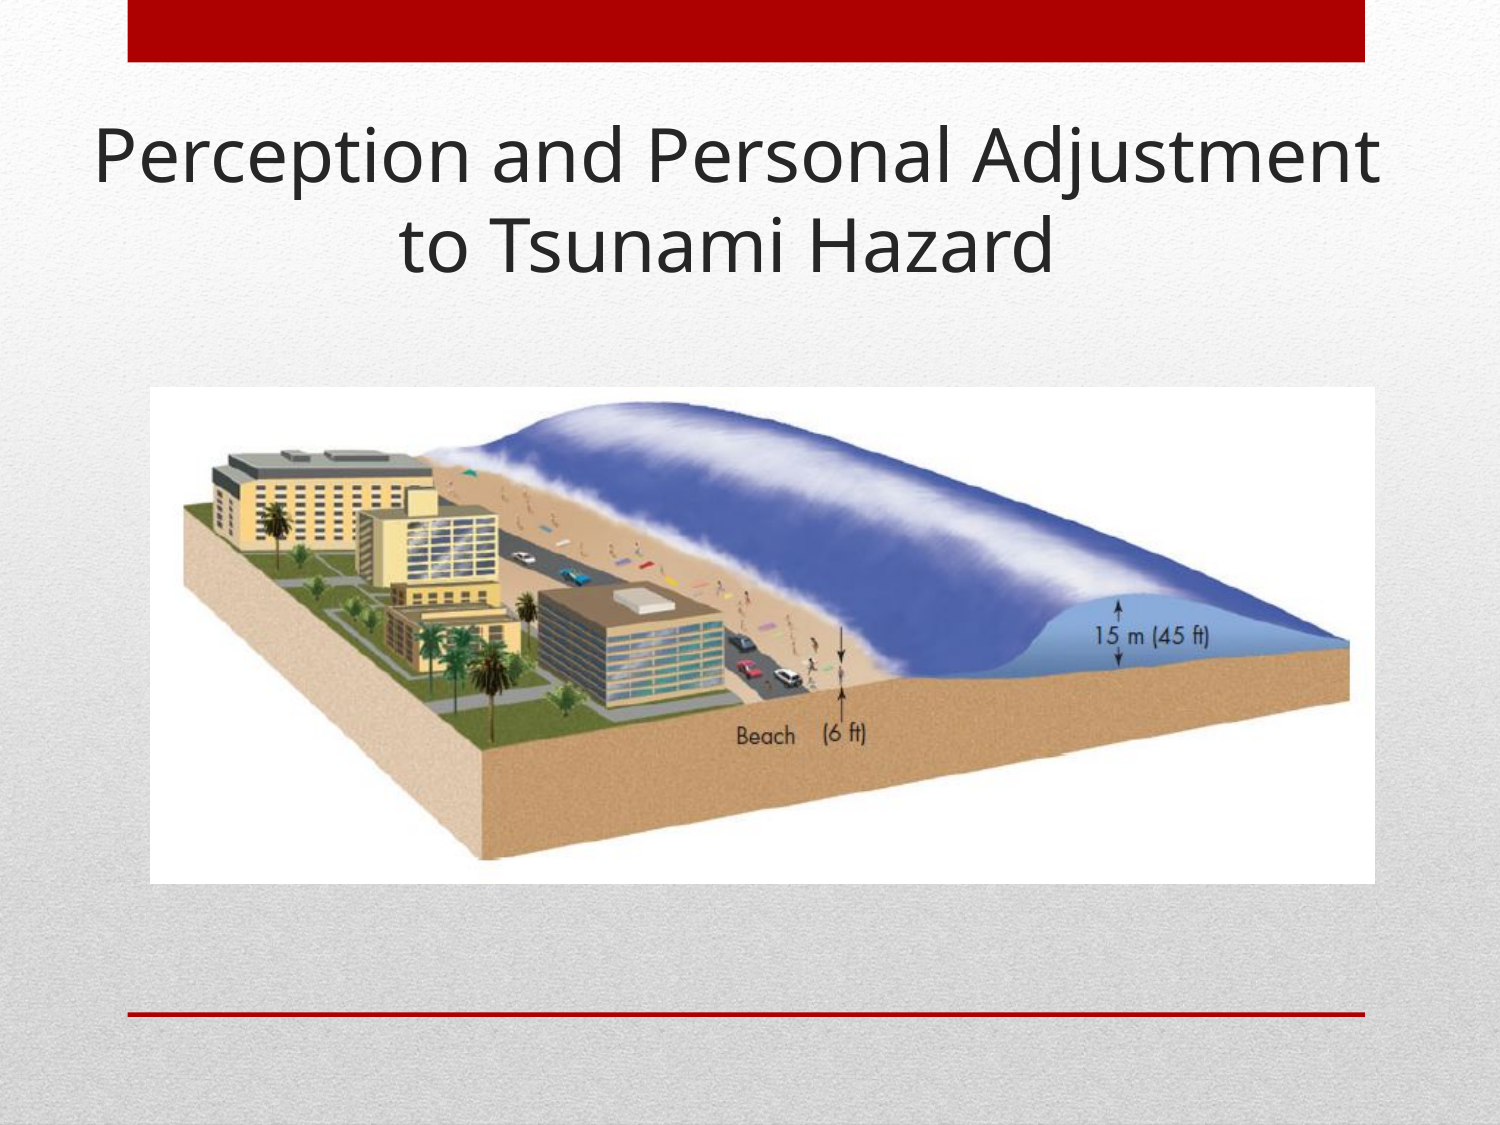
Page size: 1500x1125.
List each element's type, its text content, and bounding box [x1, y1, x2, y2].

text_box Perception and Personal Adjustment to Tsunami Hazard [62, 99, 1413, 295]
picture [149, 386, 1376, 884]
